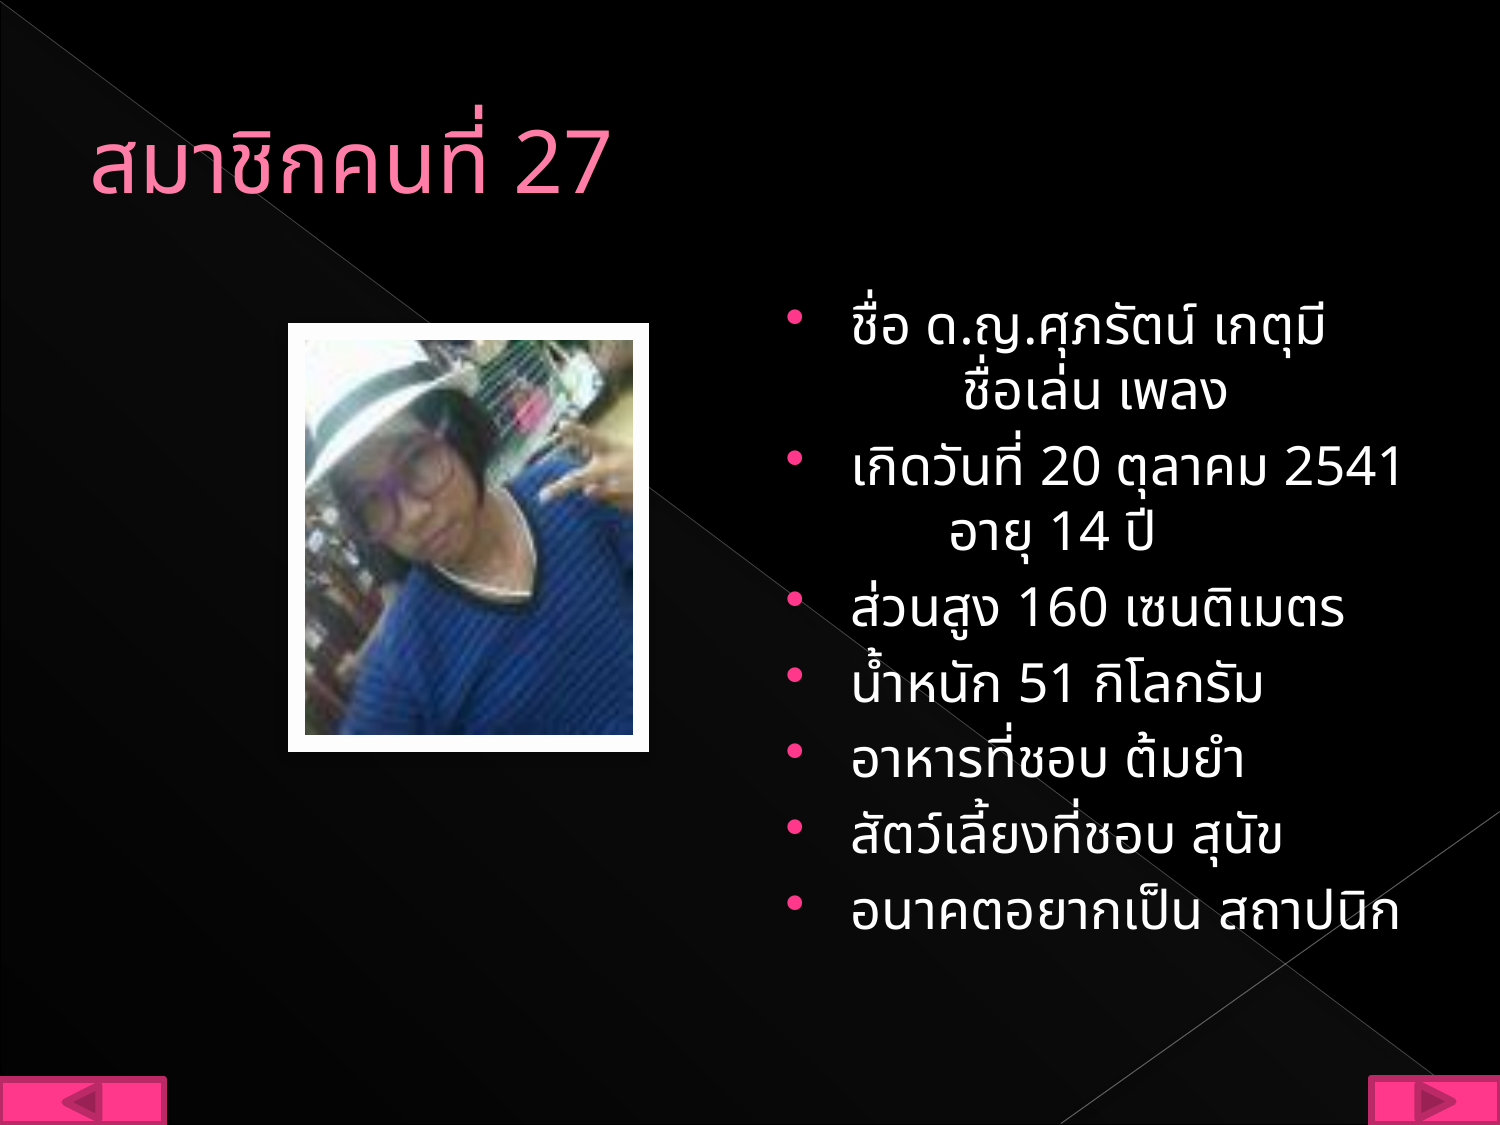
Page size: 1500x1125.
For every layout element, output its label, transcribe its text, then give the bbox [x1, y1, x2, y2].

text_box [0, 1076, 167, 1125]
title สมาชิกคนที่ 27 [75, 43, 1425, 274]
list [304, 339, 633, 736]
list ชื่อ ด.ญ.ศุภรัตน์ เกตุมี ชื่อเล่น เพลง เกิดวันที่ 20 ตุลาคม 2541 อายุ 14 ปี ส่วนสูง 160 เซนติเมตร น้ำหนัก 51 กิโลกรัม อาหารที่ชอบ ต้มยำ สัตว์เลี้ยงที่ชอบ สุนัข อนาคตอยากเป็น สถาปนิก [762, 282, 1425, 1025]
text_box [1368, 1075, 1500, 1125]
